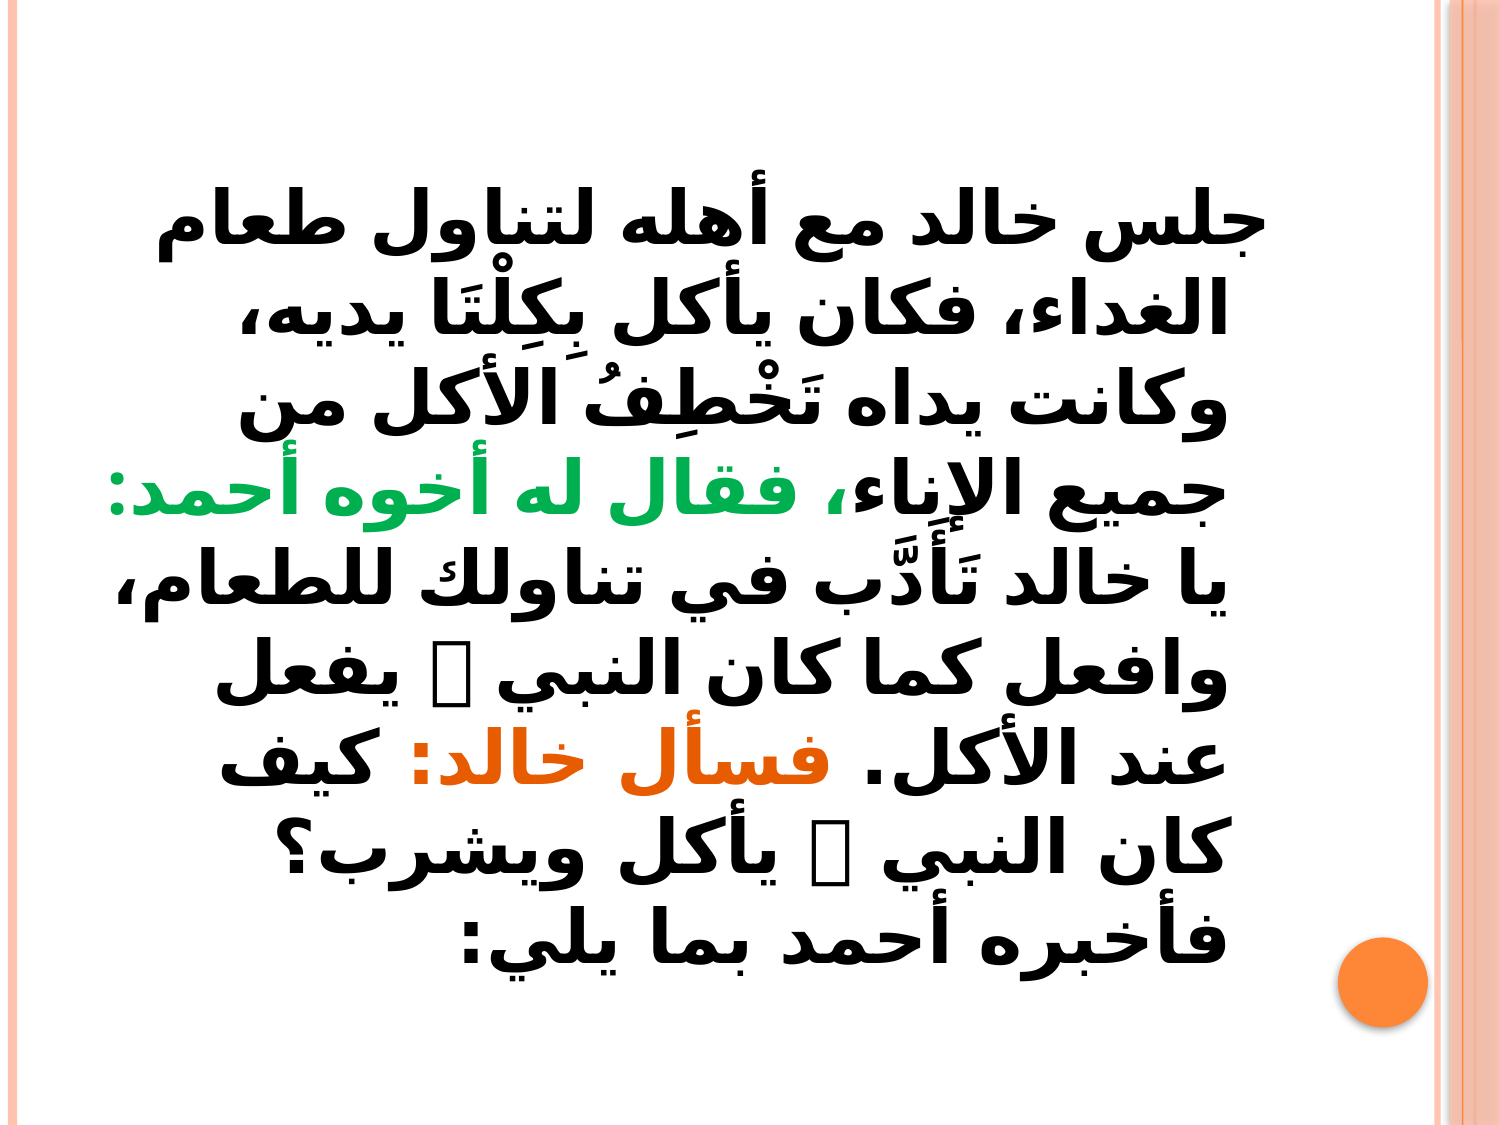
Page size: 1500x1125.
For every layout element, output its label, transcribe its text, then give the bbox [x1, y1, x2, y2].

list جلس خالد مع أهله لتناول طعام الغداء، فكان يأكل بِكِلْتَا يديه، وكانت يداه تَخْطِفُ الأكل من جميع الإناء، فقال له أخوه أحمد: يا خالد تَأَدَّب في تناولك للطعام، وافعل كما كان النبي  يفعل عند الأكل. فسأل خالد: كيف كان النبي  يأكل ويشرب؟ فأخبره أحمد بما يلي: [62, 162, 1288, 987]
